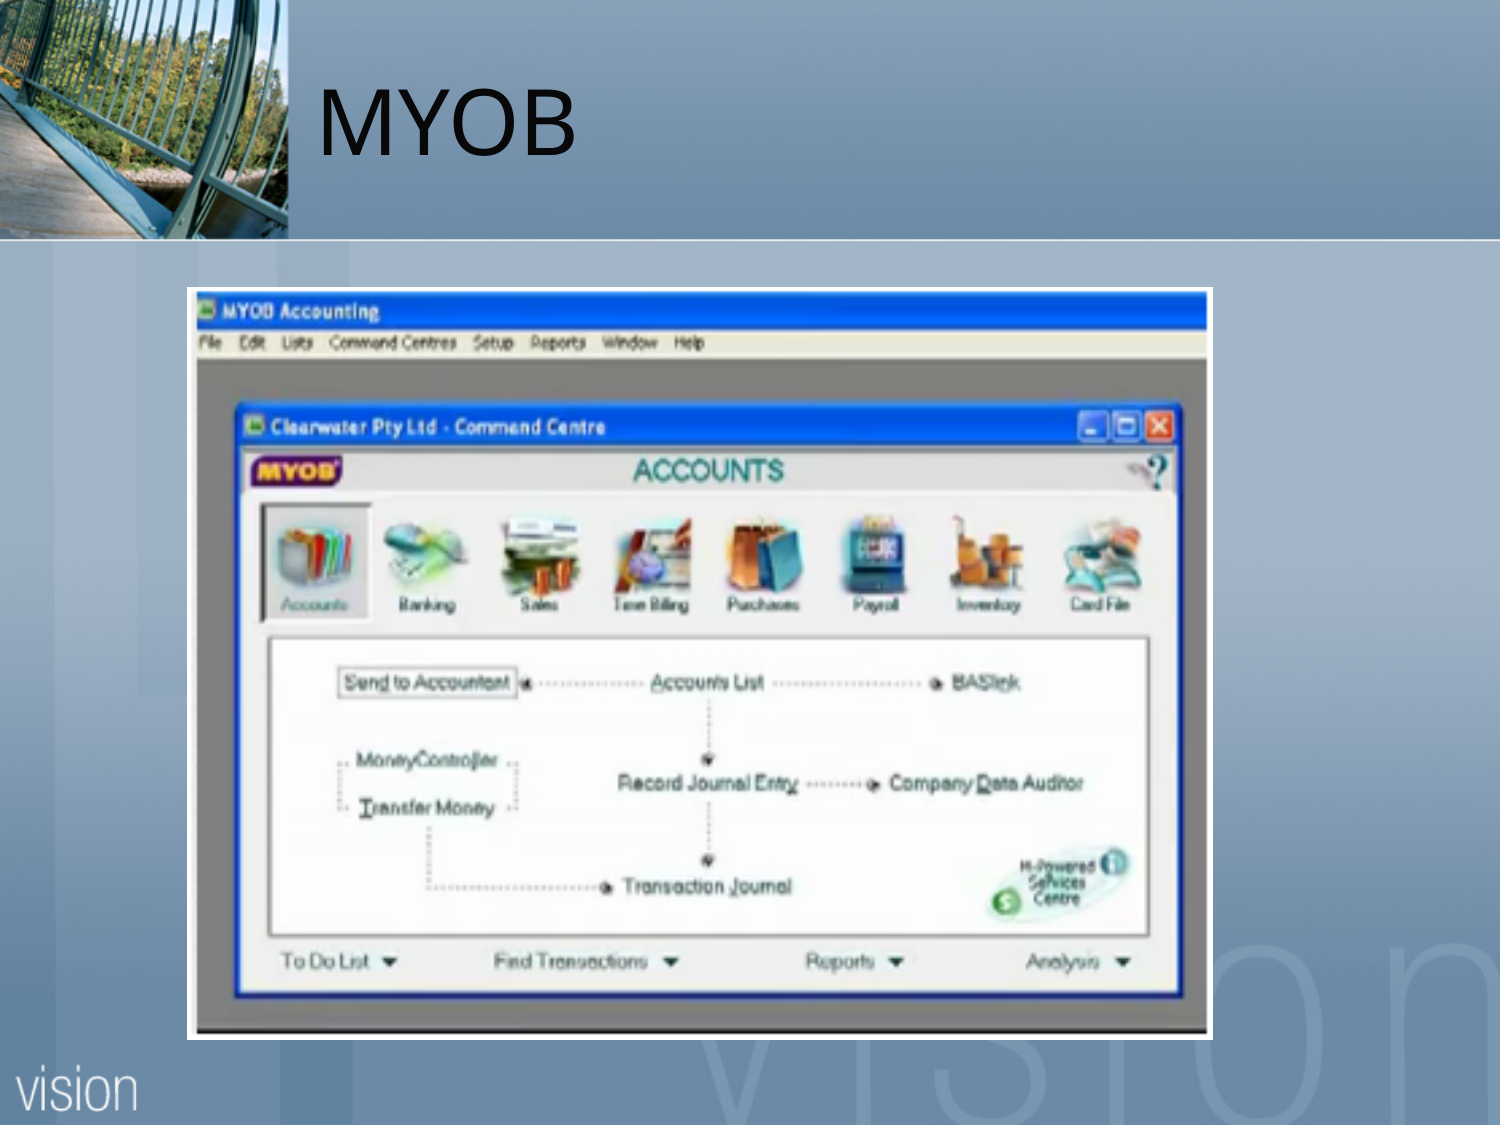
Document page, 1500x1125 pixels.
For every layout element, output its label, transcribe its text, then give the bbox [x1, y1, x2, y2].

title MYOB [299, 30, 1462, 207]
picture [0, 0, 1500, 1125]
